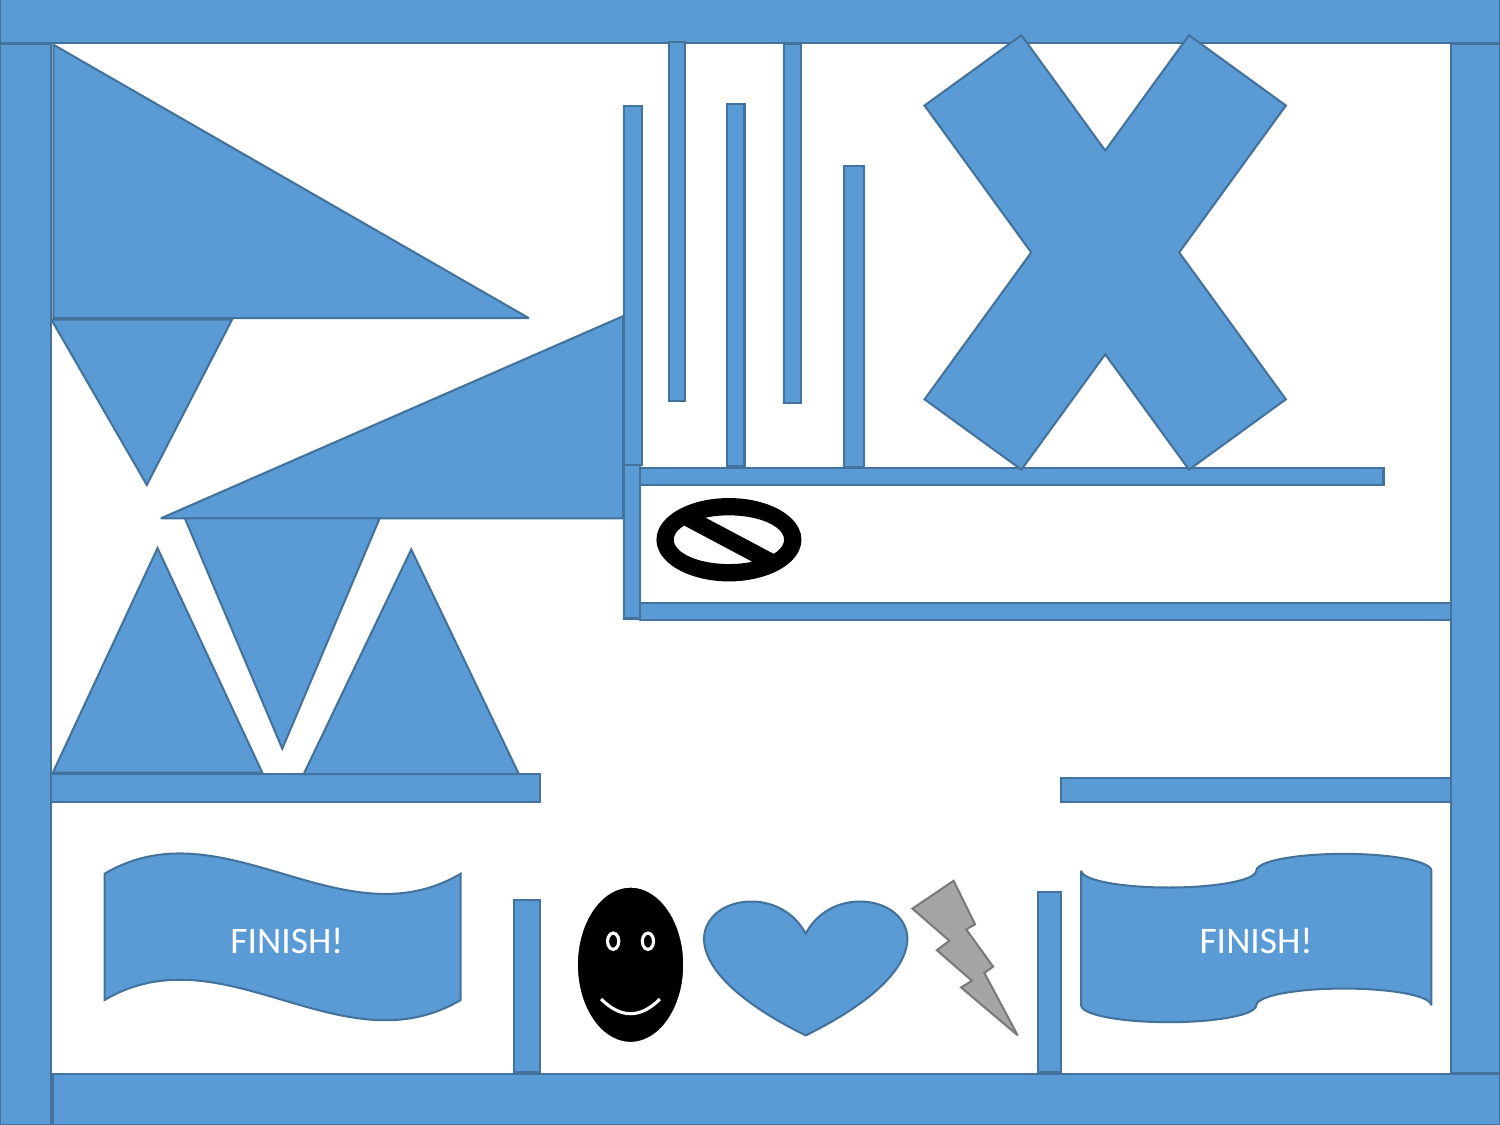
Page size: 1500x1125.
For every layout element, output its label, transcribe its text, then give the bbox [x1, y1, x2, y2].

text_box [0, 43, 52, 1125]
text_box [183, 517, 382, 752]
text_box [302, 547, 521, 776]
text_box [49, 318, 234, 488]
text_box [656, 498, 802, 582]
text_box [843, 165, 865, 468]
text_box [52, 1073, 1500, 1125]
text_box [623, 466, 641, 620]
text_box [0, 0, 1500, 44]
text_box [50, 773, 541, 803]
text_box [103, 852, 462, 1022]
text_box [160, 314, 625, 520]
text_box [1450, 43, 1500, 1074]
text_box [641, 467, 1385, 486]
text_box [574, 884, 687, 1046]
text_box [910, 879, 1019, 1037]
text_box [1037, 891, 1062, 1073]
text_box [726, 103, 746, 468]
text_box [668, 41, 686, 402]
text_box [623, 105, 643, 466]
text_box FINISH! [215, 908, 384, 969]
text_box FINISH! [1080, 852, 1433, 1024]
text_box [783, 43, 802, 404]
text_box [1060, 777, 1452, 803]
text_box [923, 33, 1288, 472]
text_box [52, 42, 530, 320]
text_box [639, 602, 1452, 621]
text_box [51, 545, 264, 774]
text_box [513, 899, 541, 1073]
text_box [703, 900, 909, 1037]
